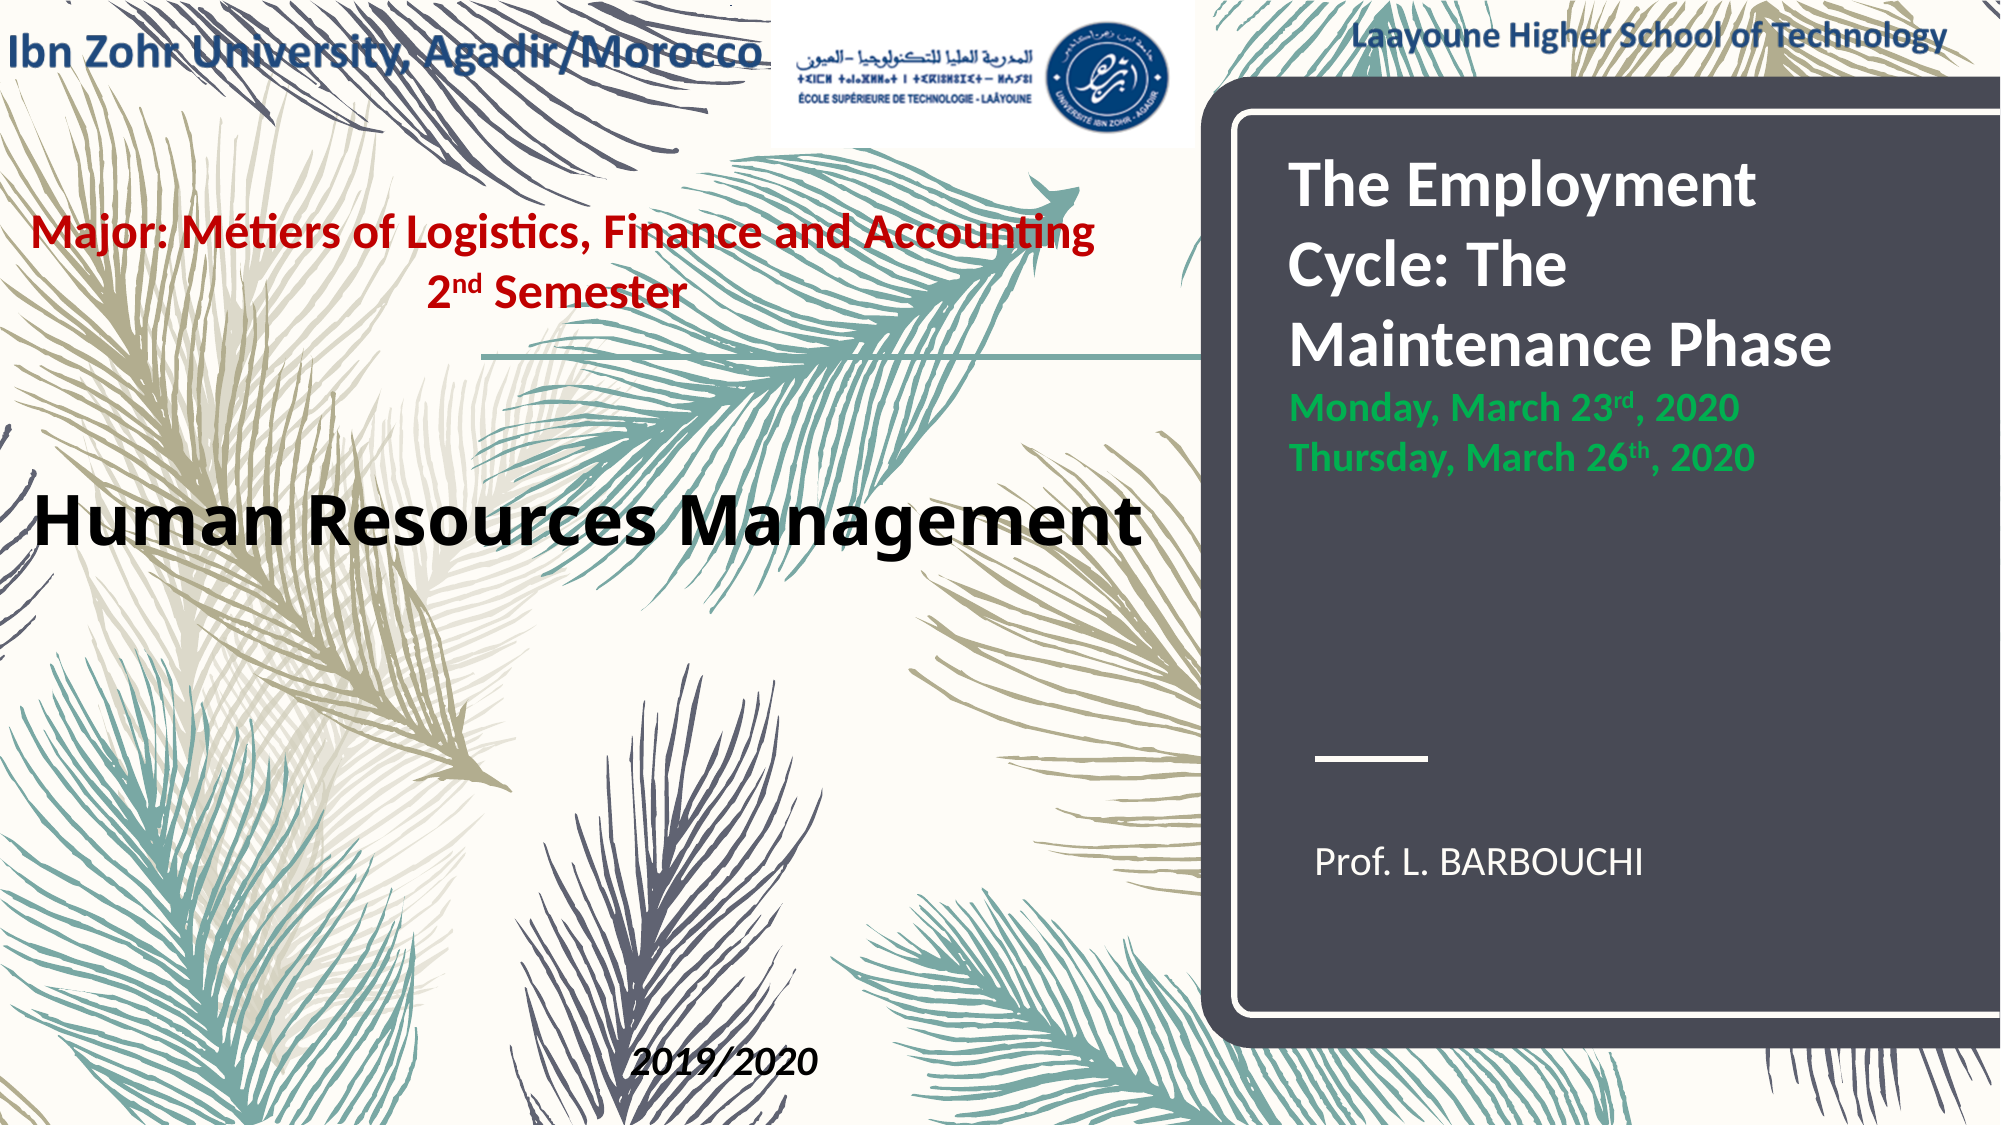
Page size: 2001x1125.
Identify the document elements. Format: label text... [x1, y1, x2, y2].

subtitle Prof. L. BARBOUCHI [1299, 811, 1922, 982]
text_box 2019/2020 [384, 1026, 1063, 1092]
picture [0, 0, 1195, 149]
text_box The Employment Cycle: The Maintenance Phase Monday, March 23rd, 2020 Thursday, March 26th, 2020 [1274, 132, 1892, 487]
picture [1273, 0, 2000, 112]
text_box Major: Métiers of Logistics, Finance and Accounting 2nd Semester [0, 191, 1127, 377]
title Human Resources Management [0, 464, 1195, 633]
